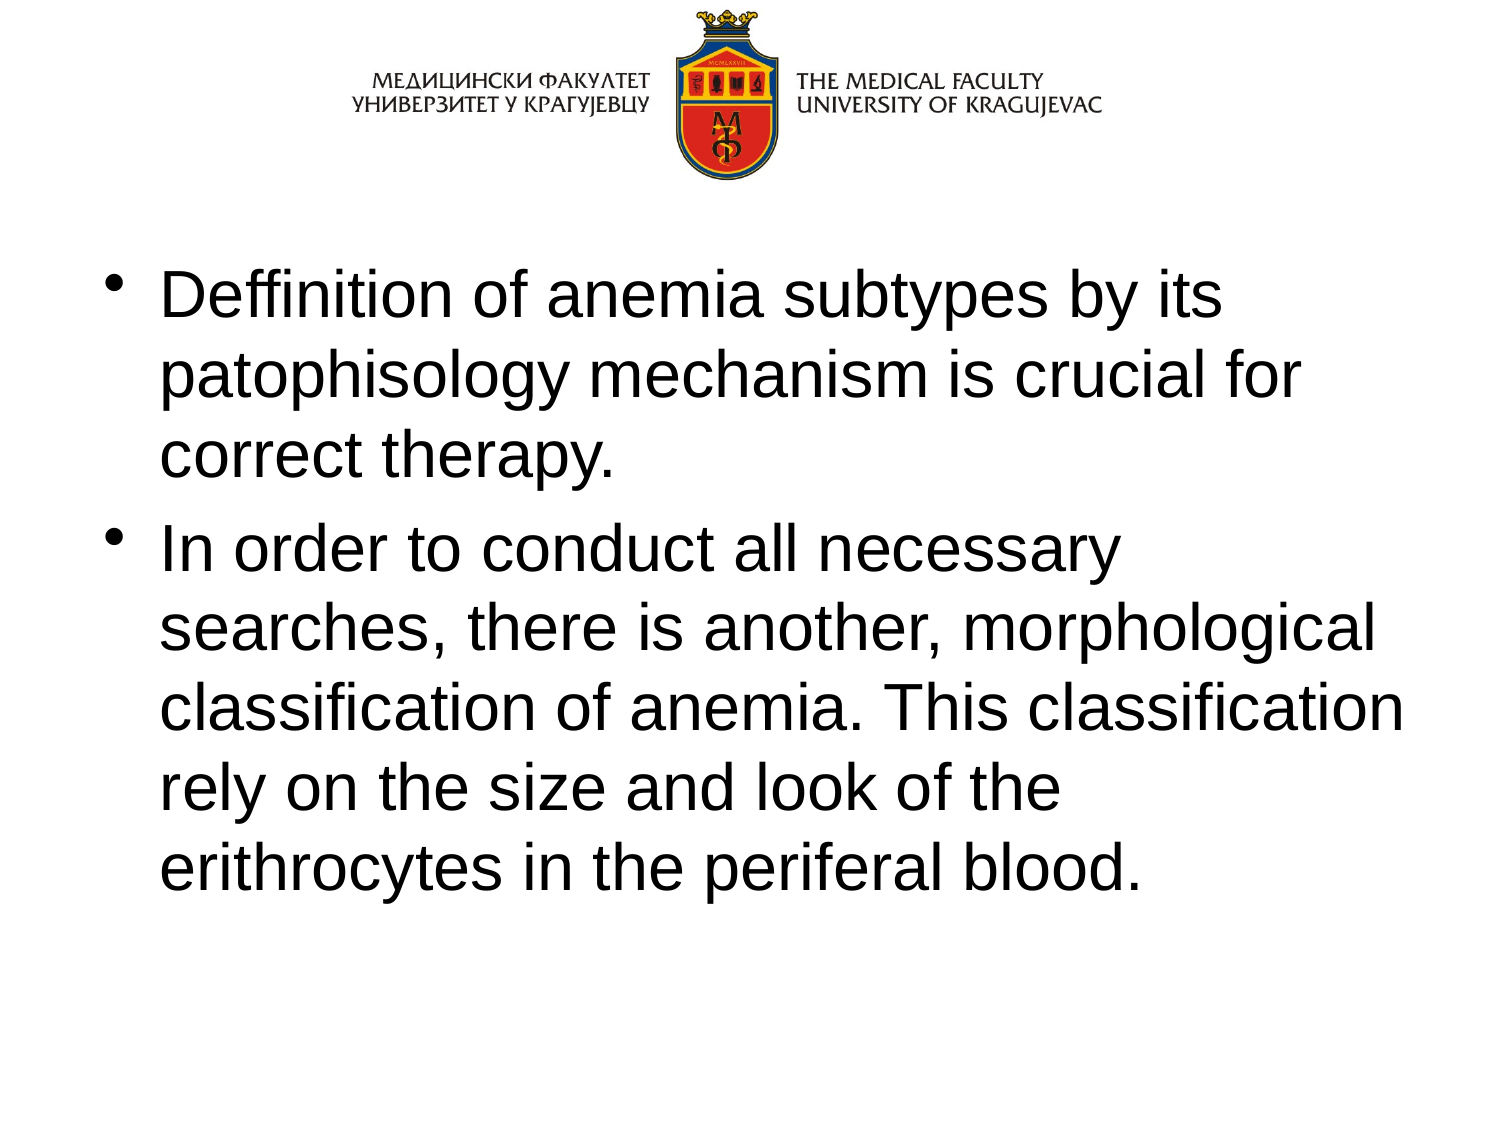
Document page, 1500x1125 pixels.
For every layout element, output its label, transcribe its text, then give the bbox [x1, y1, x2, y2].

list Deffinition of anemia subtypes by its patophisology mechanism is crucial for correct therapy. In order to conduct all necessary searches, there is another, morphological classification of anemia. This classification rely on the size and look of the erithrocytes in the periferal blood. [88, 243, 1439, 986]
picture [328, 0, 1125, 191]
